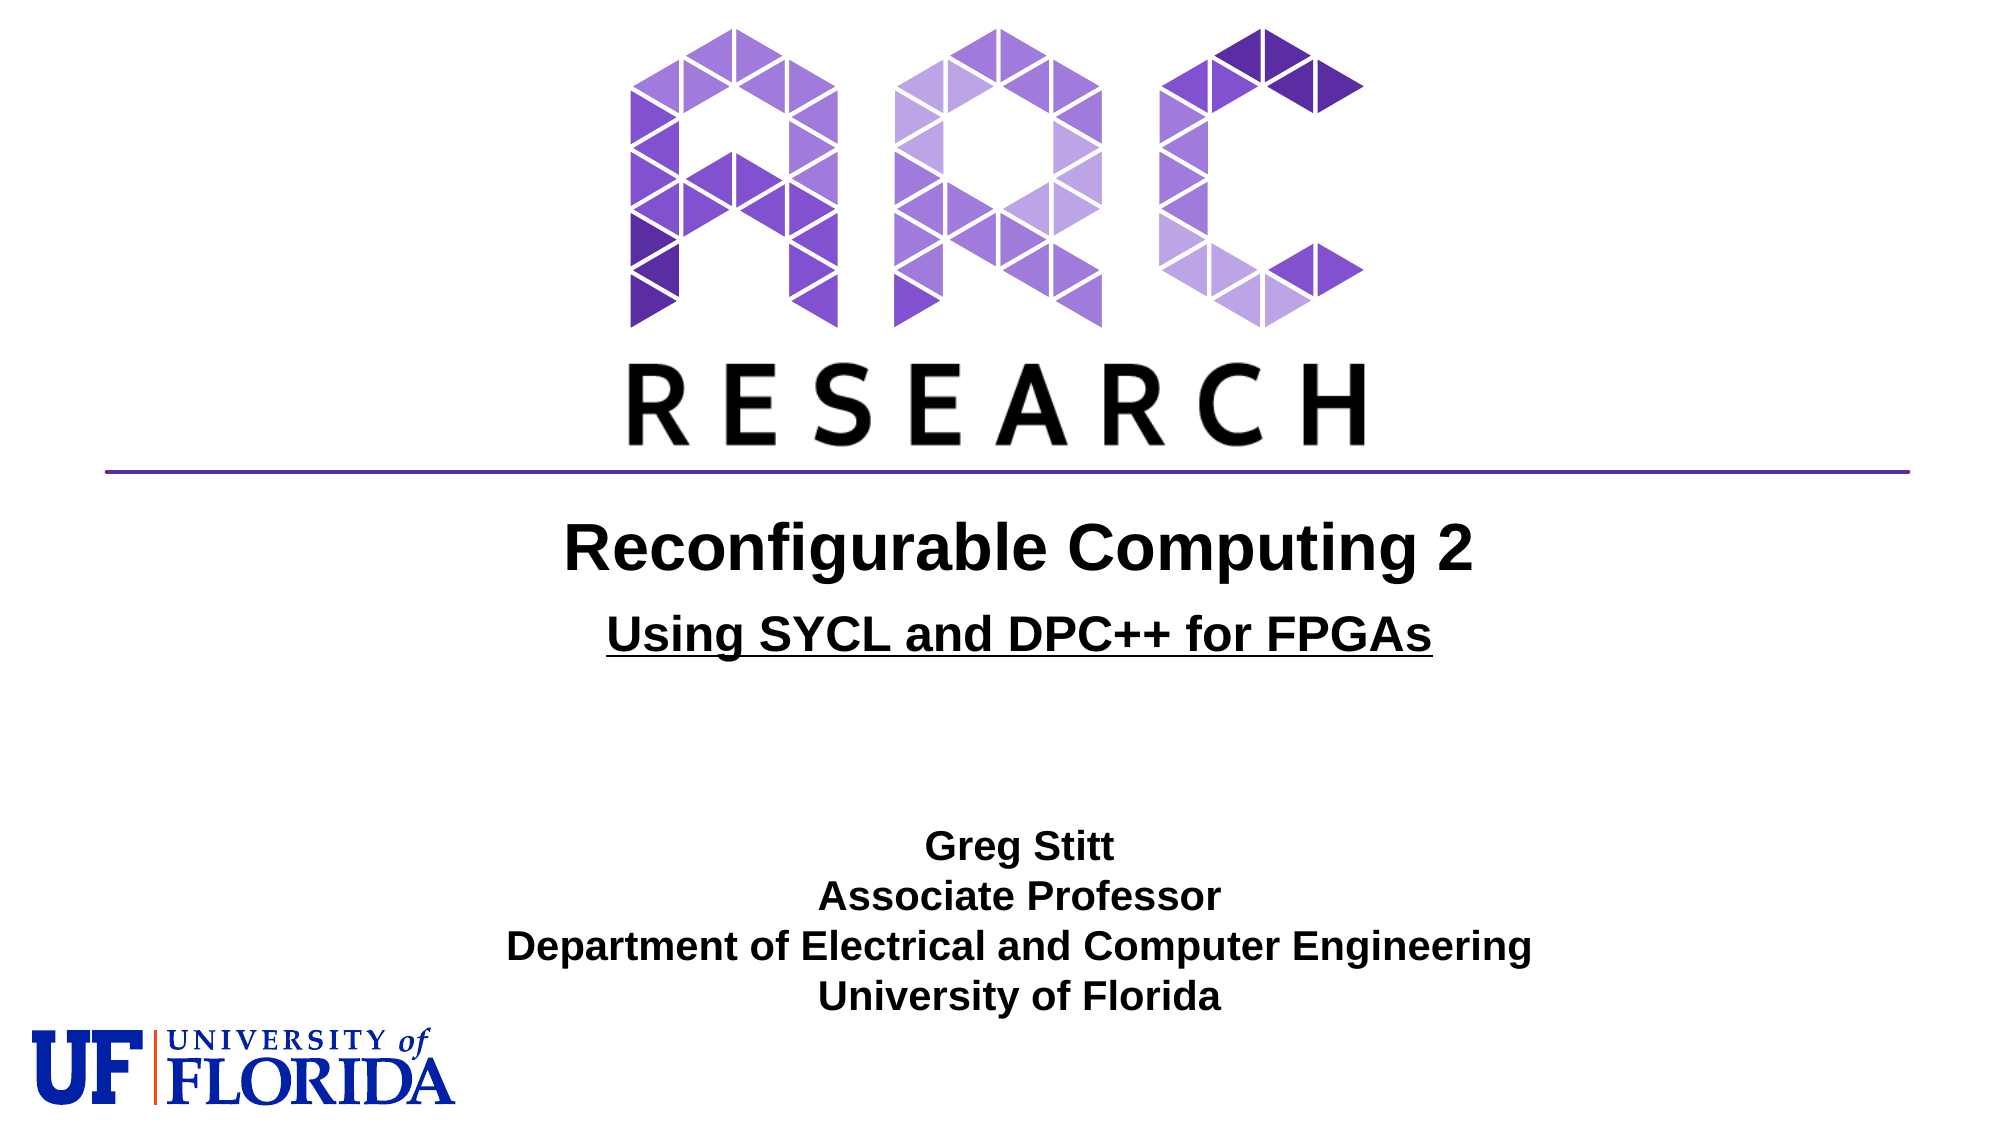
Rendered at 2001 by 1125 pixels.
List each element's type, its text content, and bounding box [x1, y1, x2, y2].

picture [30, 1025, 459, 1113]
text_box Greg Stitt Associate Professor Department of Electrical and Computer Engineering University of Florida [328, 811, 1675, 1112]
picture [615, 348, 984, 463]
picture [986, 348, 1379, 463]
text_box Reconfigurable Computing 2 Using SYCL and DPC++ for FPGAs [328, 496, 1675, 700]
